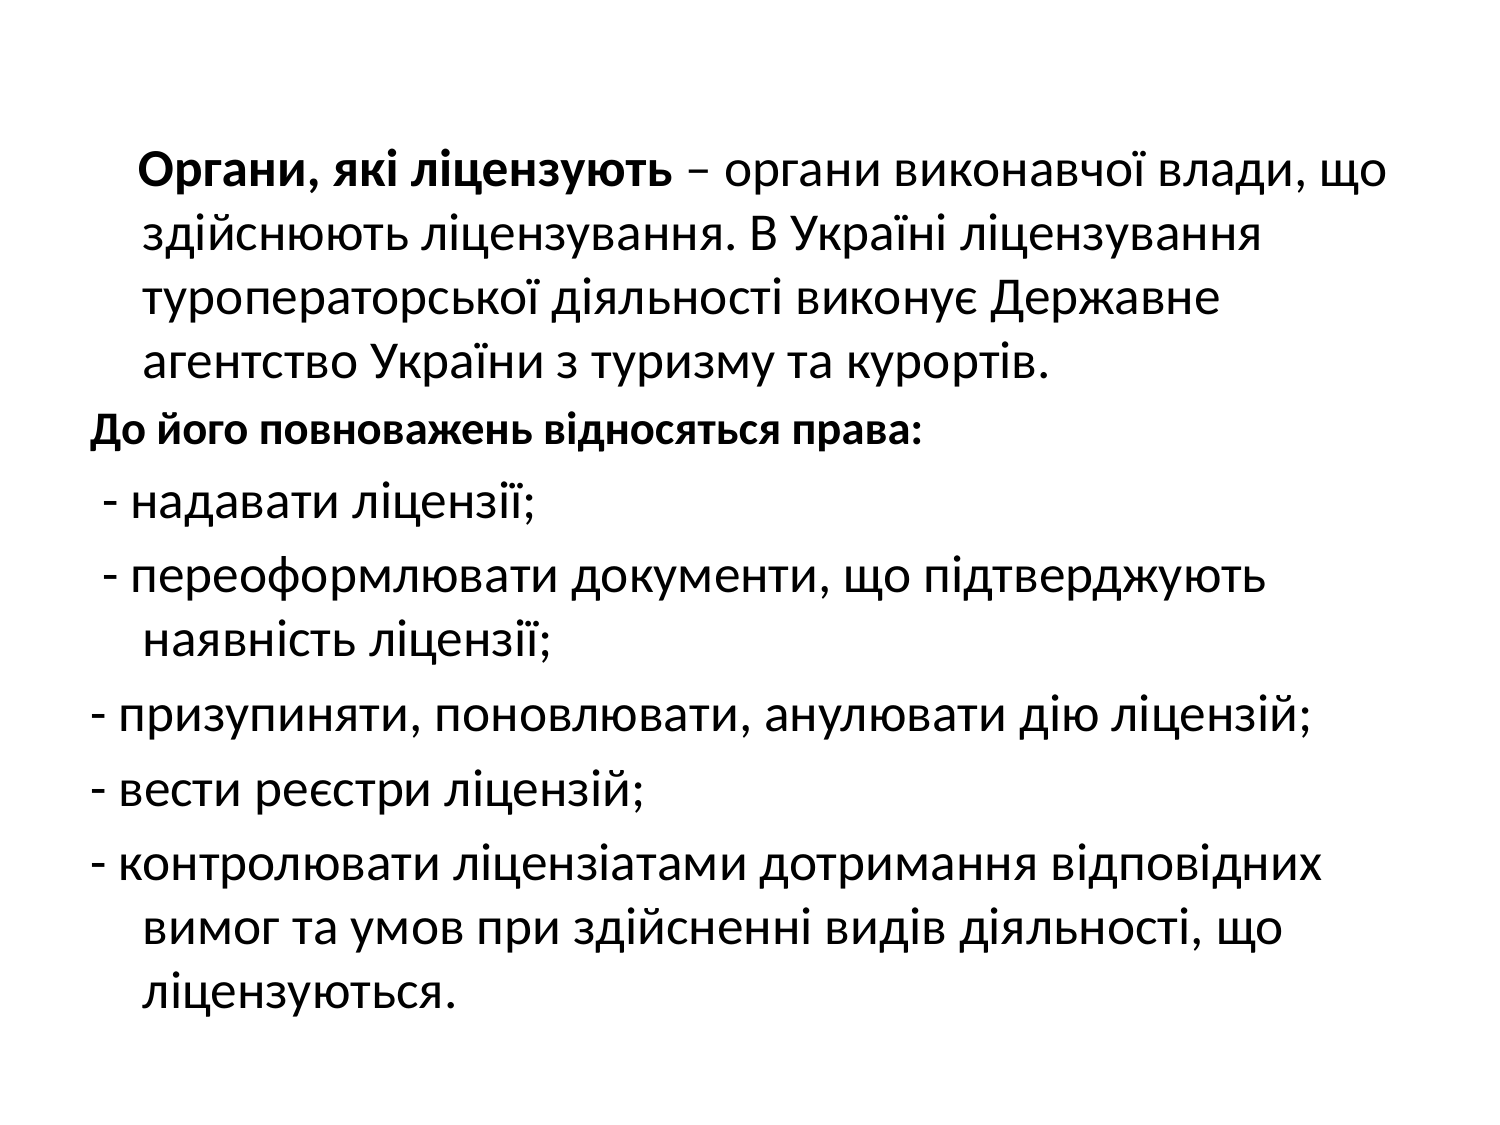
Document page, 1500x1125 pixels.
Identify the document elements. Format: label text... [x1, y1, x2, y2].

list Органи, які ліцензують – органи виконавчої влади, що здійснюють ліцензування. В Україні ліцензування туроператорської діяльності виконує Державне агентство України з туризму та курортів. До його повноважень відносяться права: - надавати ліцензії; - переоформлювати документи, що підтверджують наявність ліцензії; - призупиняти, поновлювати, анулювати дію ліцензій; - вести реєстри ліцензій; - контролювати ліцензіатами дотримання відповідних вимог та умов при здійсненні видів діяльності, що ліцензуються. [75, 125, 1425, 1038]
